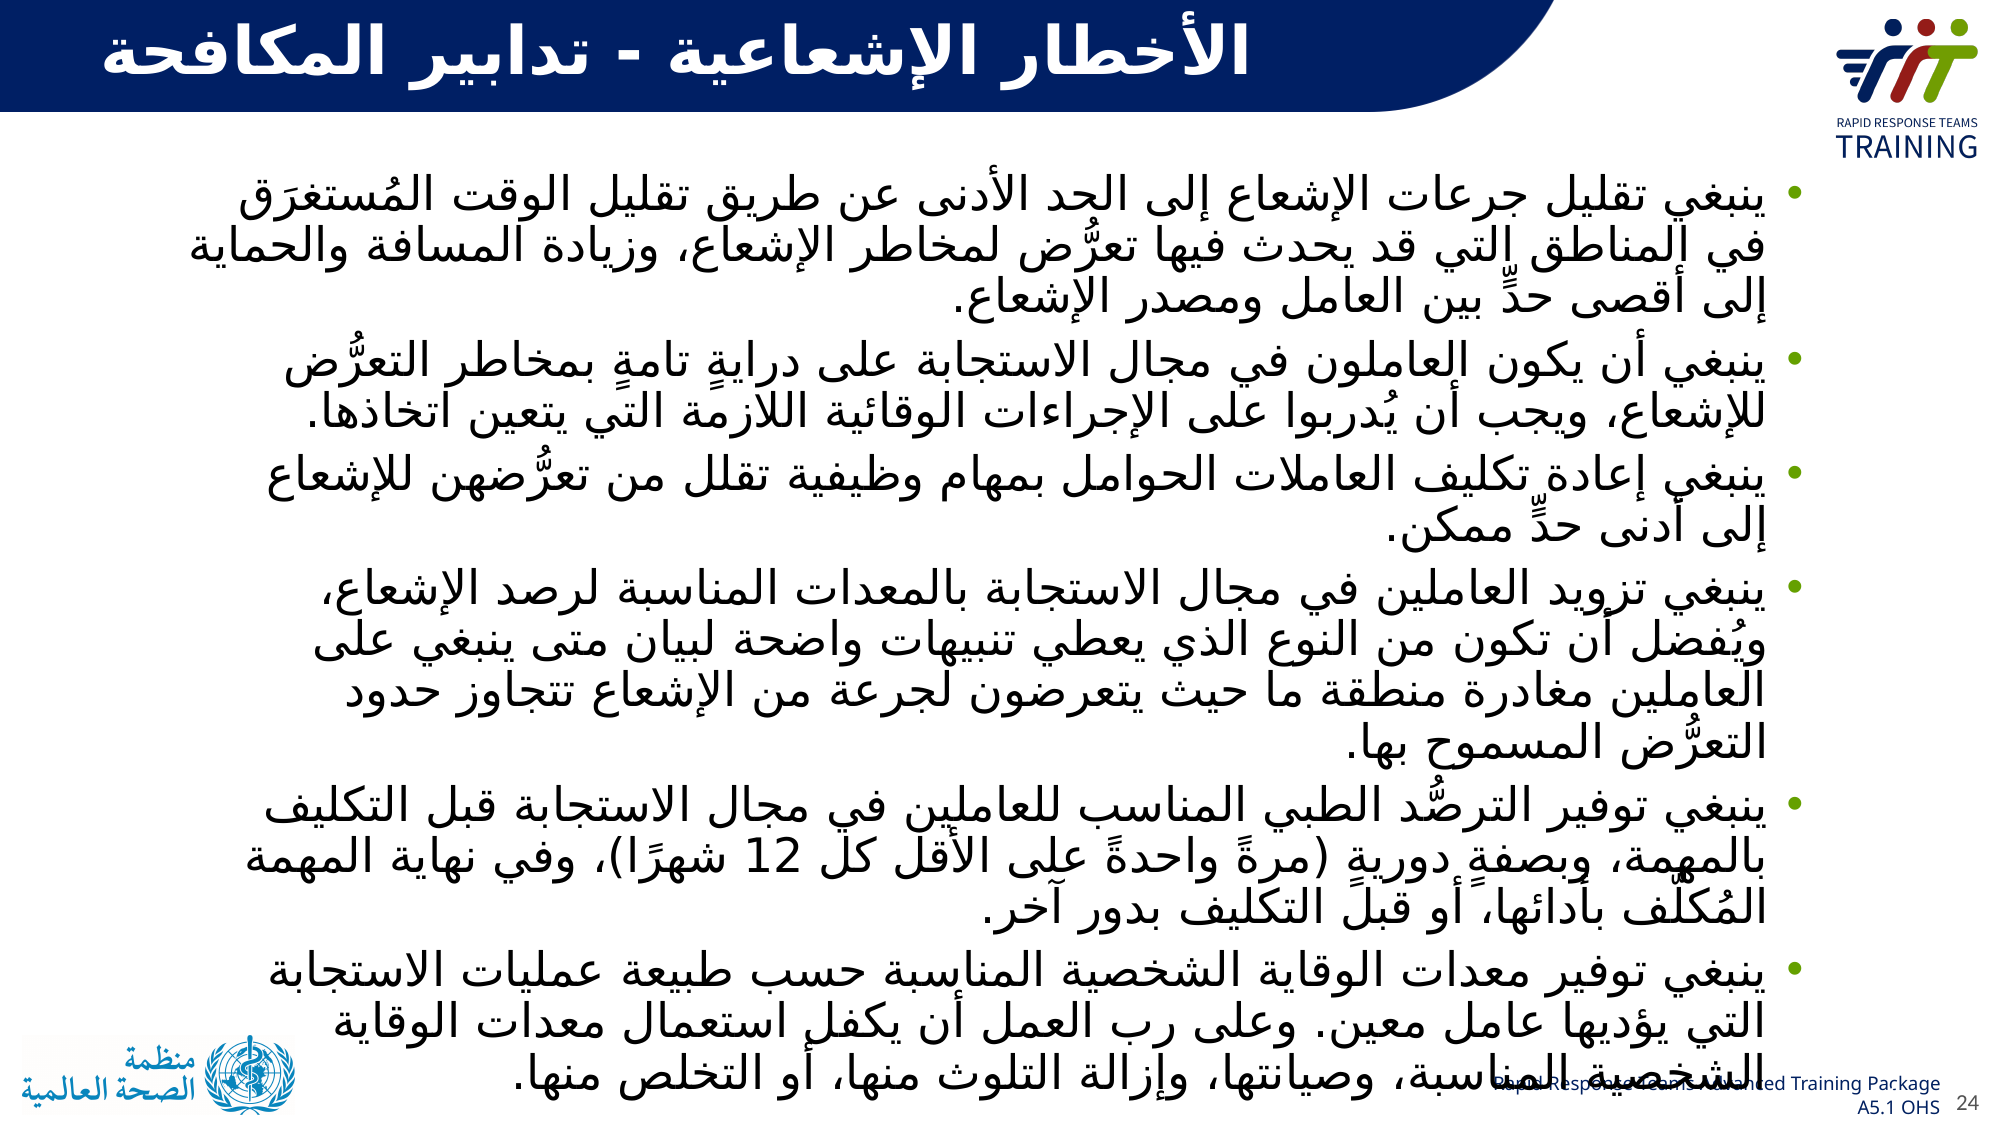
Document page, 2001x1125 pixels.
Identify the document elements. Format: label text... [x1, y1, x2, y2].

picture [0, 0, 1578, 112]
title الأخطار الإشعاعية - تدابير المكافحة [29, 0, 1262, 107]
picture [1835, 19, 1978, 167]
picture [22, 1035, 295, 1115]
list ينبغي تقليل جرعات الإشعاع إلى الحد الأدنى عن طريق تقليل الوقت المُستغرَق في المناطق التي قد يحدث فيها تعرُّض لمخاطر الإشعاع، وزيادة المسافة والحماية إلى أقصى حدٍّ بين العامل ومصدر الإشعاع. ينبغي أن يكون العاملون في مجال الاستجابة على درايةٍ تامةٍ بمخاطر التعرُّض للإشعاع، ويجب أن يُدربوا على الإجراءات الوقائية اللازمة التي يتعين اتخاذها. ينبغي إعادة تكليف العاملات الحوامل بمهام وظيفية تقلل من تعرُّضهن للإشعاع إلى أدنى حدٍّ ممكن. ينبغي تزويد العاملين في مجال الاستجابة بالمعدات المناسبة لرصد الإشعاع، ويُفضل أن تكون من النوع الذي يعطي تنبيهات واضحة لبيان متى ينبغي على العاملين مغادرة منطقة ما حيث يتعرضون لجرعة من الإشعاع تتجاوز حدود التعرُّض المسموح بها. ينبغي توفير الترصُّد الطبي المناسب للعاملين في مجال الاستجابة قبل التكليف بالمهمة، وبصفةٍ دوريةٍ (مرةً واحدةً على الأقل كل 12 شهرًا)، وفي نهاية المهمة المُكلَّف بأدائها، أو قبل التكليف بدور آخر. ينبغي توفير معدات الوقاية الشخصية المناسبة حسب طبيعة عمليات الاستجابة التي يؤديها عامل معين. وعلى رب العمل أن يكفل استعمال معدات الوقاية الشخصية المناسبة، وصيانتها، وإزالة التلوث منها، أو التخلص منها. [176, 161, 1811, 1110]
slide_number 24 [1882, 1037, 1930, 1092]
